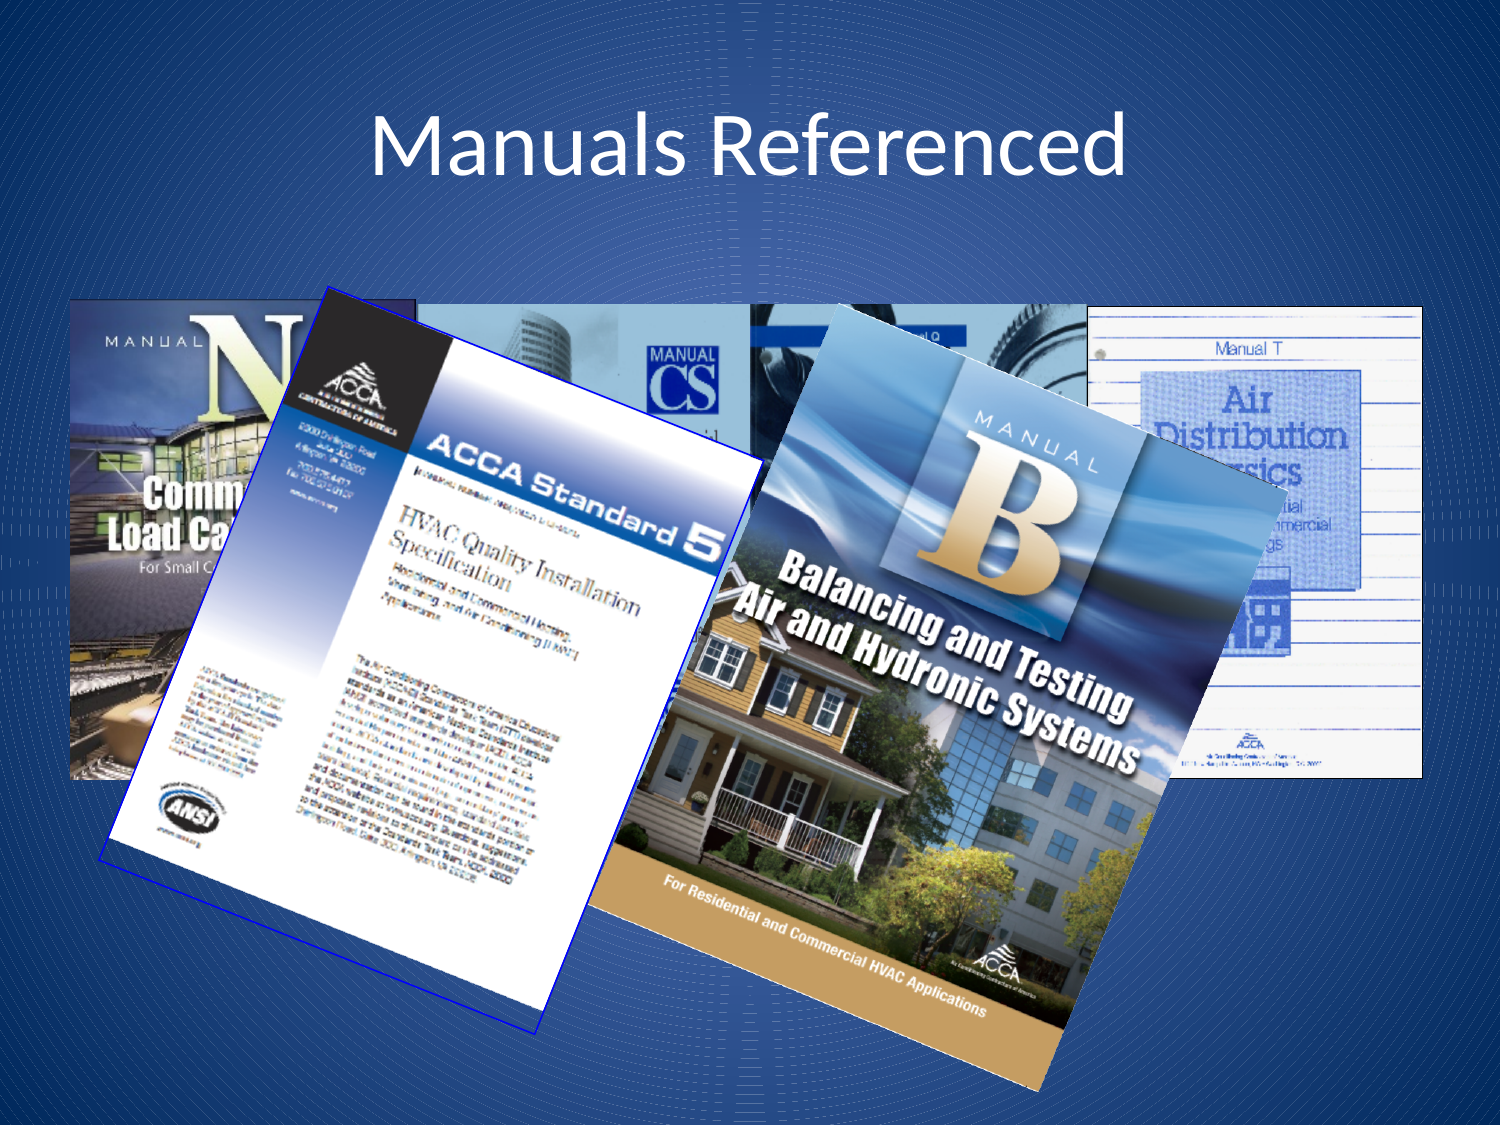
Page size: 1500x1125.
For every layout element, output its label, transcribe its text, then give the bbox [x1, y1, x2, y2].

picture [70, 289, 1422, 1091]
title Manuals Referenced [75, 45, 1425, 233]
